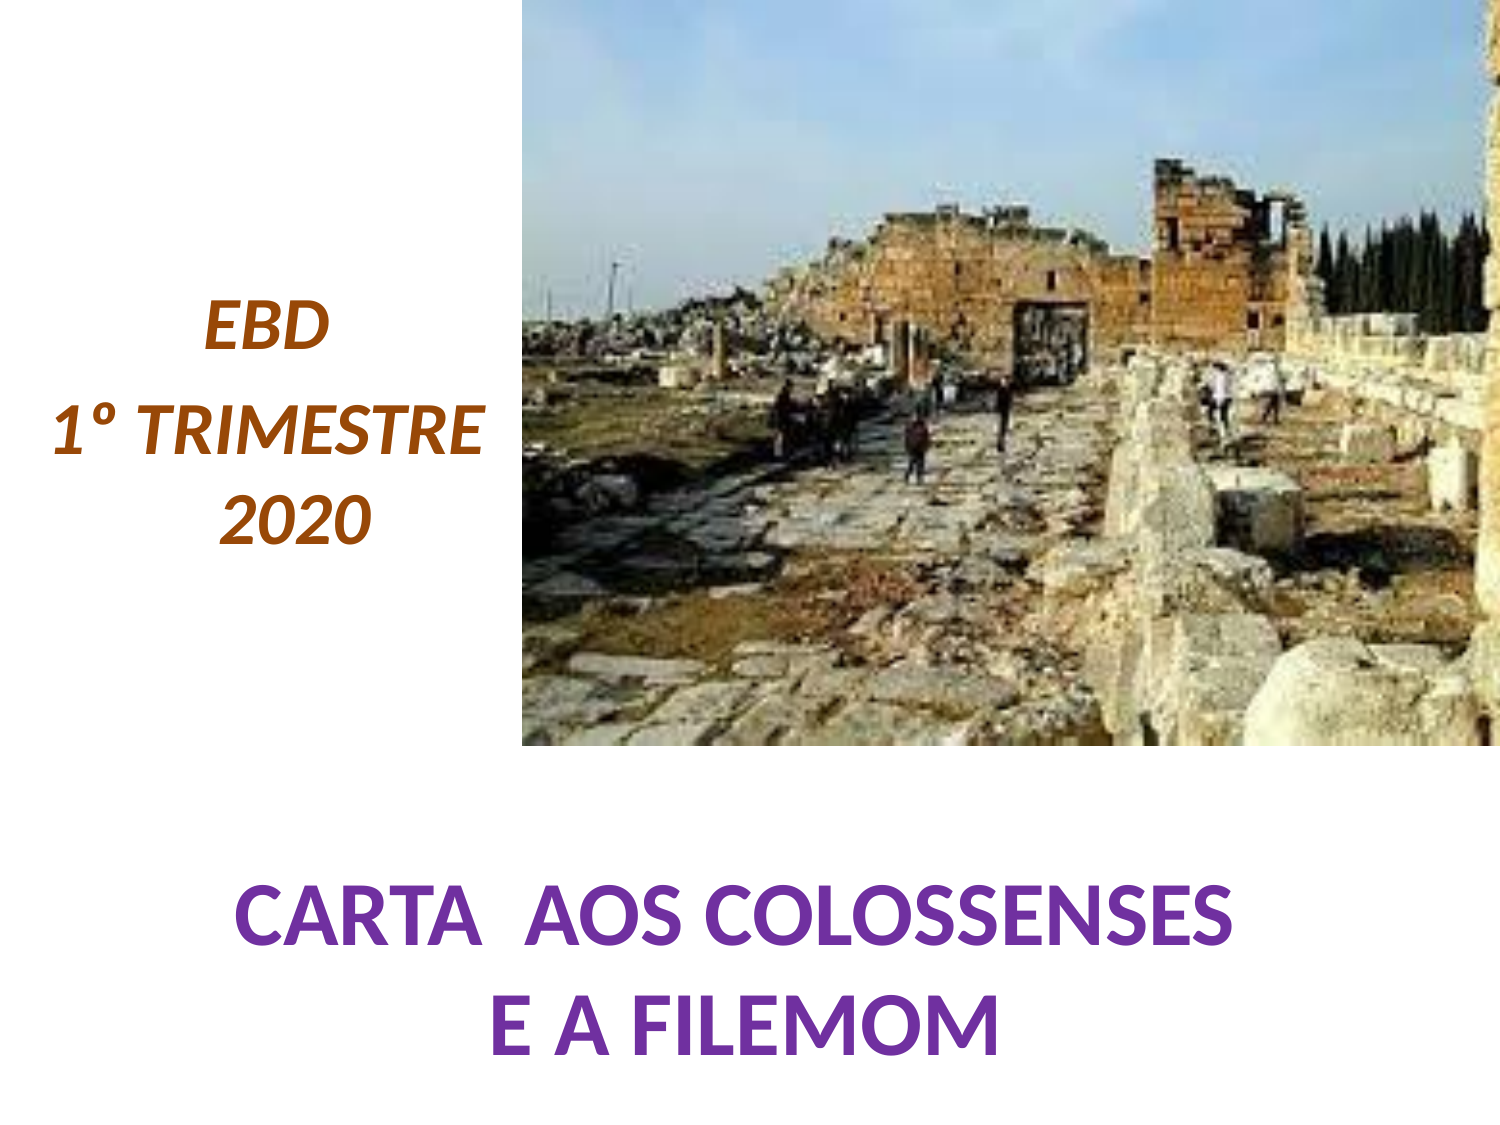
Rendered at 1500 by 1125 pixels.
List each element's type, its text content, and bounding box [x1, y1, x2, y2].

subtitle EBD 1º TRIMESTRE 2020 [11, 267, 516, 606]
text_box CARTA AOS COLOSSENSES E A FILEMOM [109, 845, 1362, 1081]
picture [521, 0, 1500, 747]
